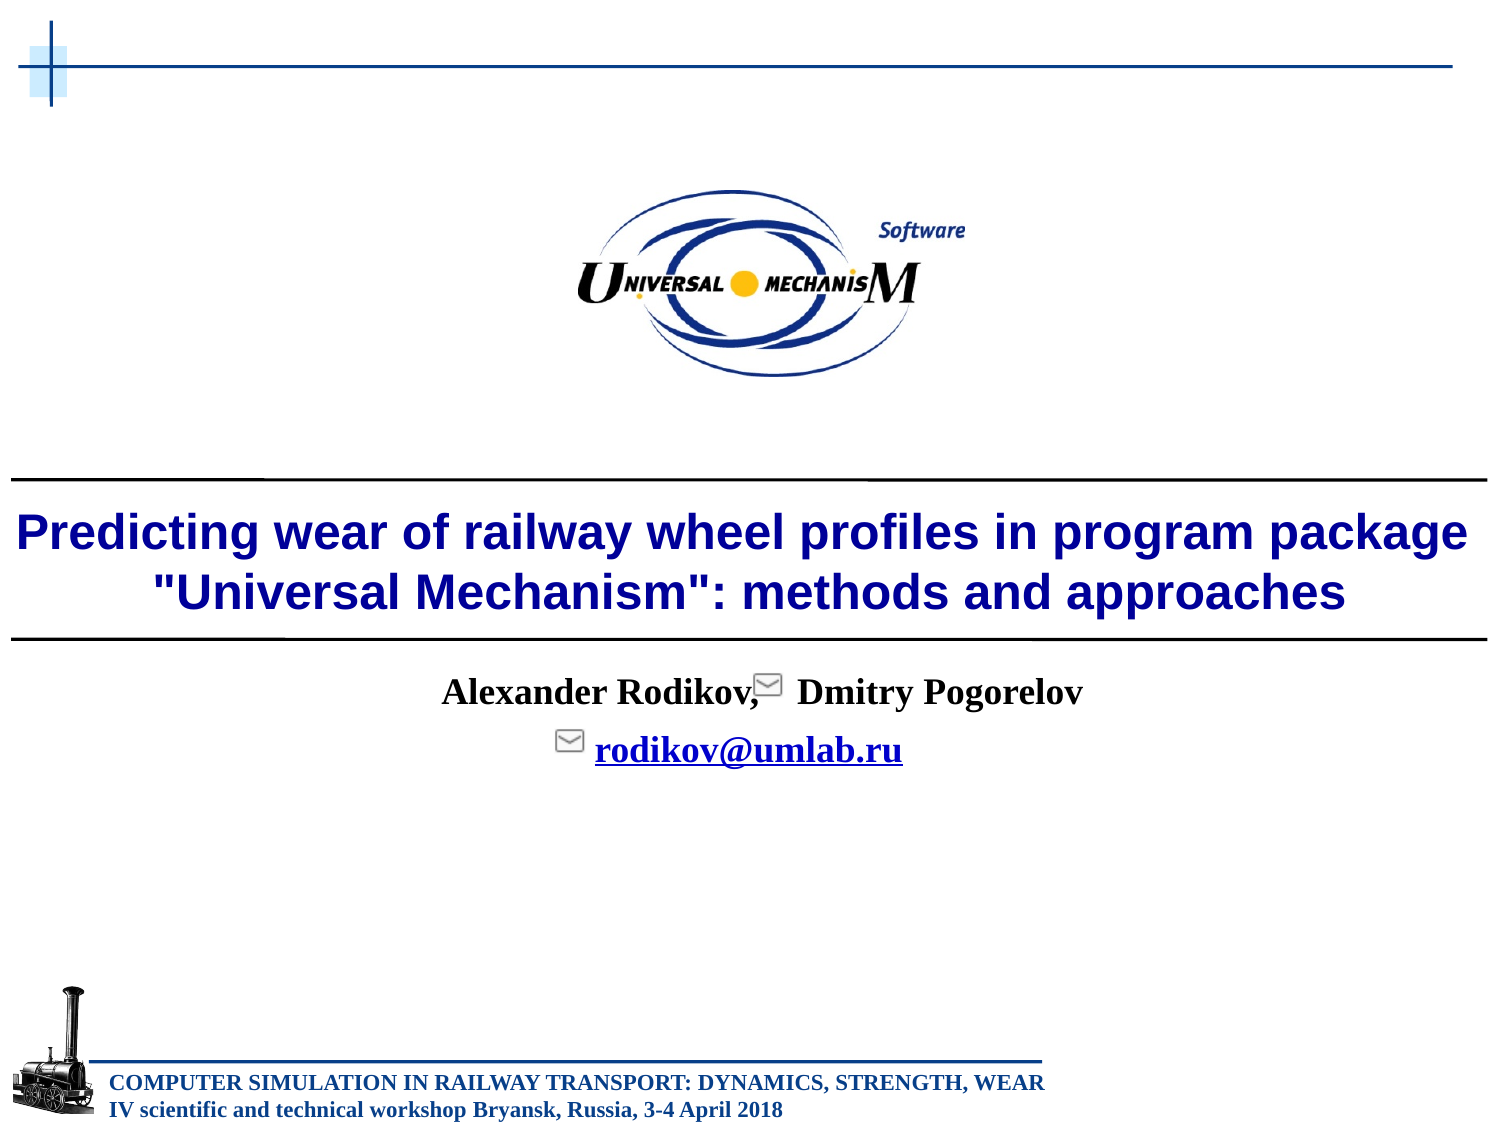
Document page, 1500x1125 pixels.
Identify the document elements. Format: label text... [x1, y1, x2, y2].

text_box Predicting wear of railway wheel profiles in program package "Universal Mechanism": methods and approaches [0, 492, 1499, 627]
picture [13, 984, 94, 1114]
picture [752, 672, 784, 698]
text_box Alexander Rodikov, Dmitry Pogorelov [426, 659, 1099, 720]
picture [554, 728, 587, 754]
picture [578, 190, 965, 377]
text_box rodikov@umlab.ru [579, 717, 918, 777]
